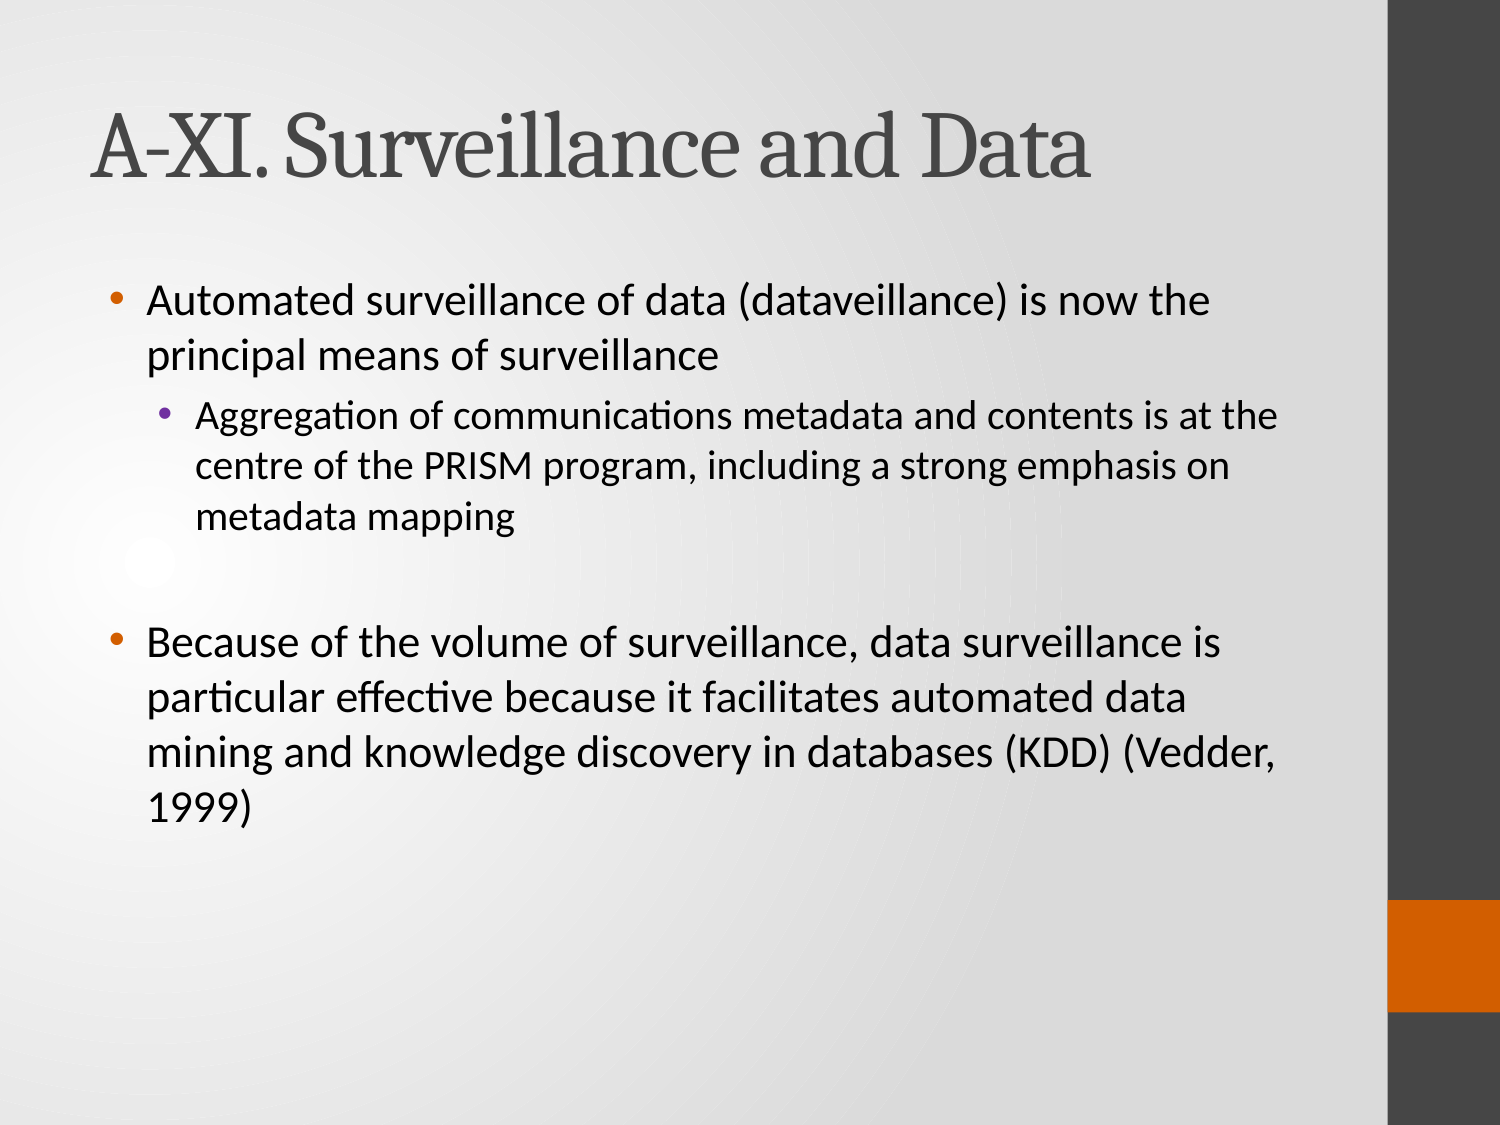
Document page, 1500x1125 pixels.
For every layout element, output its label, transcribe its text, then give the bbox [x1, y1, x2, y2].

list Automated surveillance of data (dataveillance) is now the principal means of surveillance Aggregation of communications metadata and contents is at the centre of the PRISM program, including a strong emphasis on metadata mapping Because of the volume of surveillance, data surveillance is particular effective because it facilitates automated data mining and knowledge discovery in databases (KDD) (Vedder, 1999) [75, 262, 1325, 1050]
title A-XI. Surveillance and Data [75, 45, 1325, 233]
